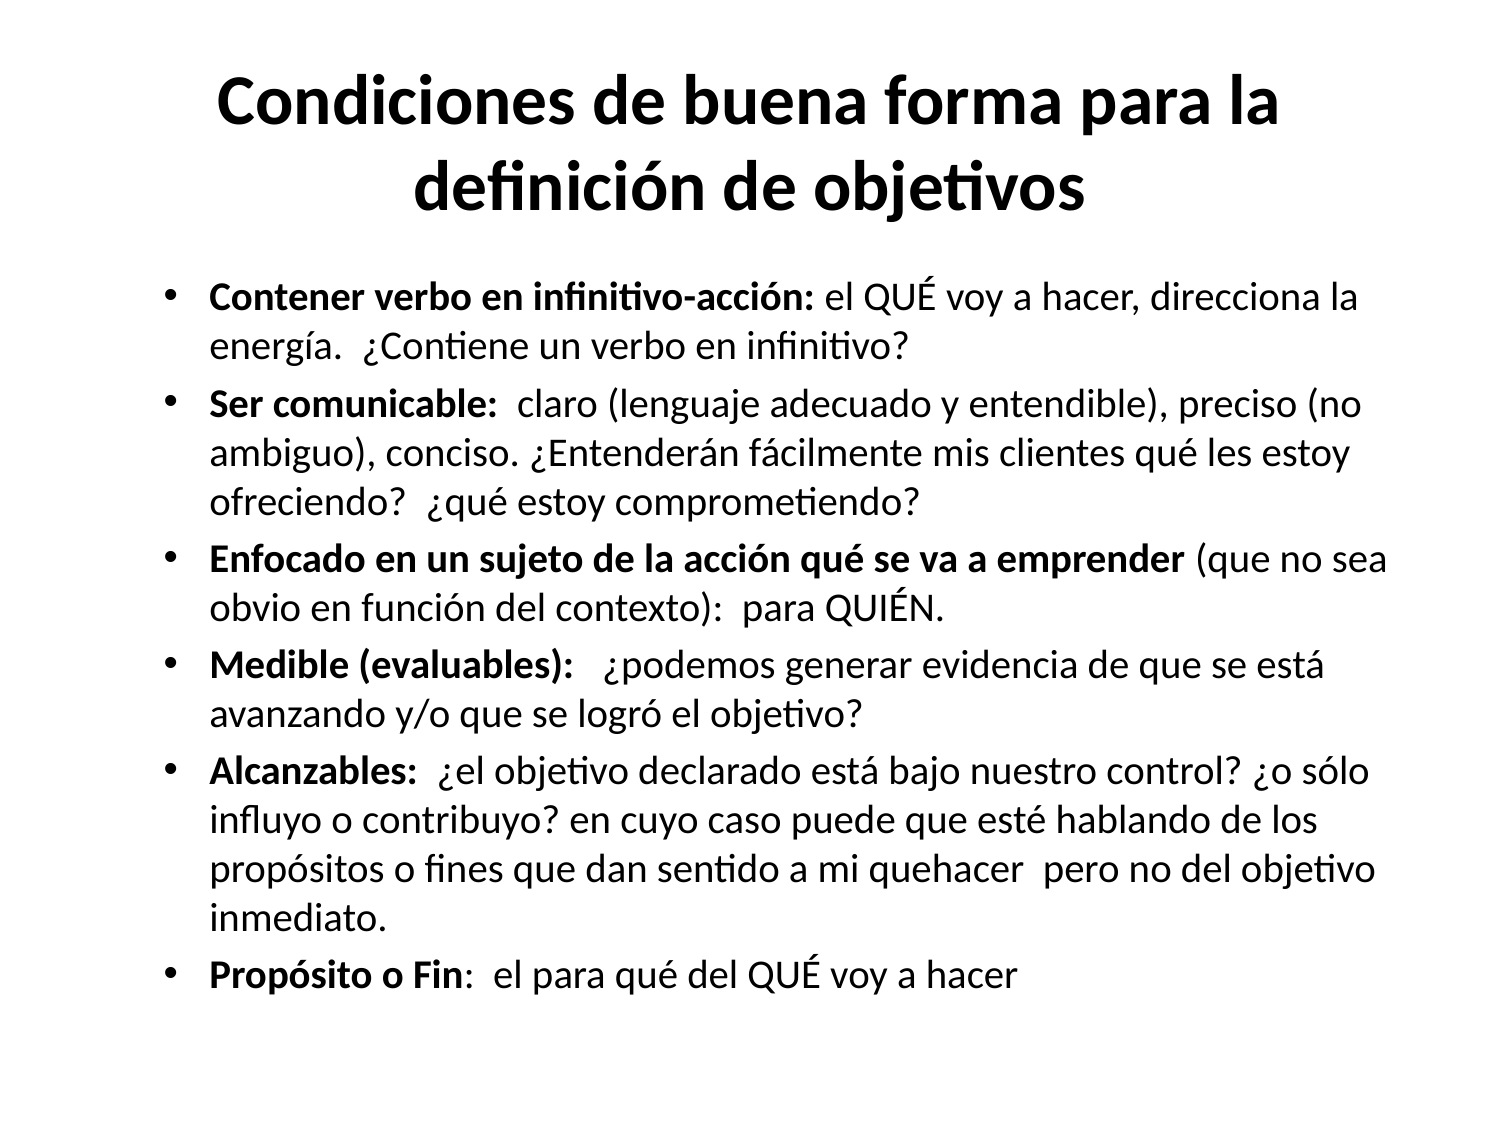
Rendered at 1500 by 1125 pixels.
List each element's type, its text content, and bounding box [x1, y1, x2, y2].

list Contener verbo en infinitivo-acción: el QUÉ voy a hacer, direcciona la energía. ¿Contiene un verbo en infinitivo? Ser comunicable: claro (lenguaje adecuado y entendible), preciso (no ambiguo), conciso. ¿Entenderán fácilmente mis clientes qué les estoy ofreciendo? ¿qué estoy comprometiendo? Enfocado en un sujeto de la acción qué se va a emprender (que no sea obvio en función del contexto): para QUIÉN. Medible (evaluables): ¿podemos generar evidencia de que se está avanzando y/o que se logró el objetivo? Alcanzables: ¿el objetivo declarado está bajo nuestro control? ¿o sólo influyo o contribuyo? en cuyo caso puede que esté hablando de los propósitos o fines que dan sentido a mi quehacer pero no del objetivo inmediato. Propósito o Fin: el para qué del QUÉ voy a hacer [75, 262, 1425, 1005]
title Condiciones de buena forma para la definición de objetivos [75, 45, 1425, 233]
